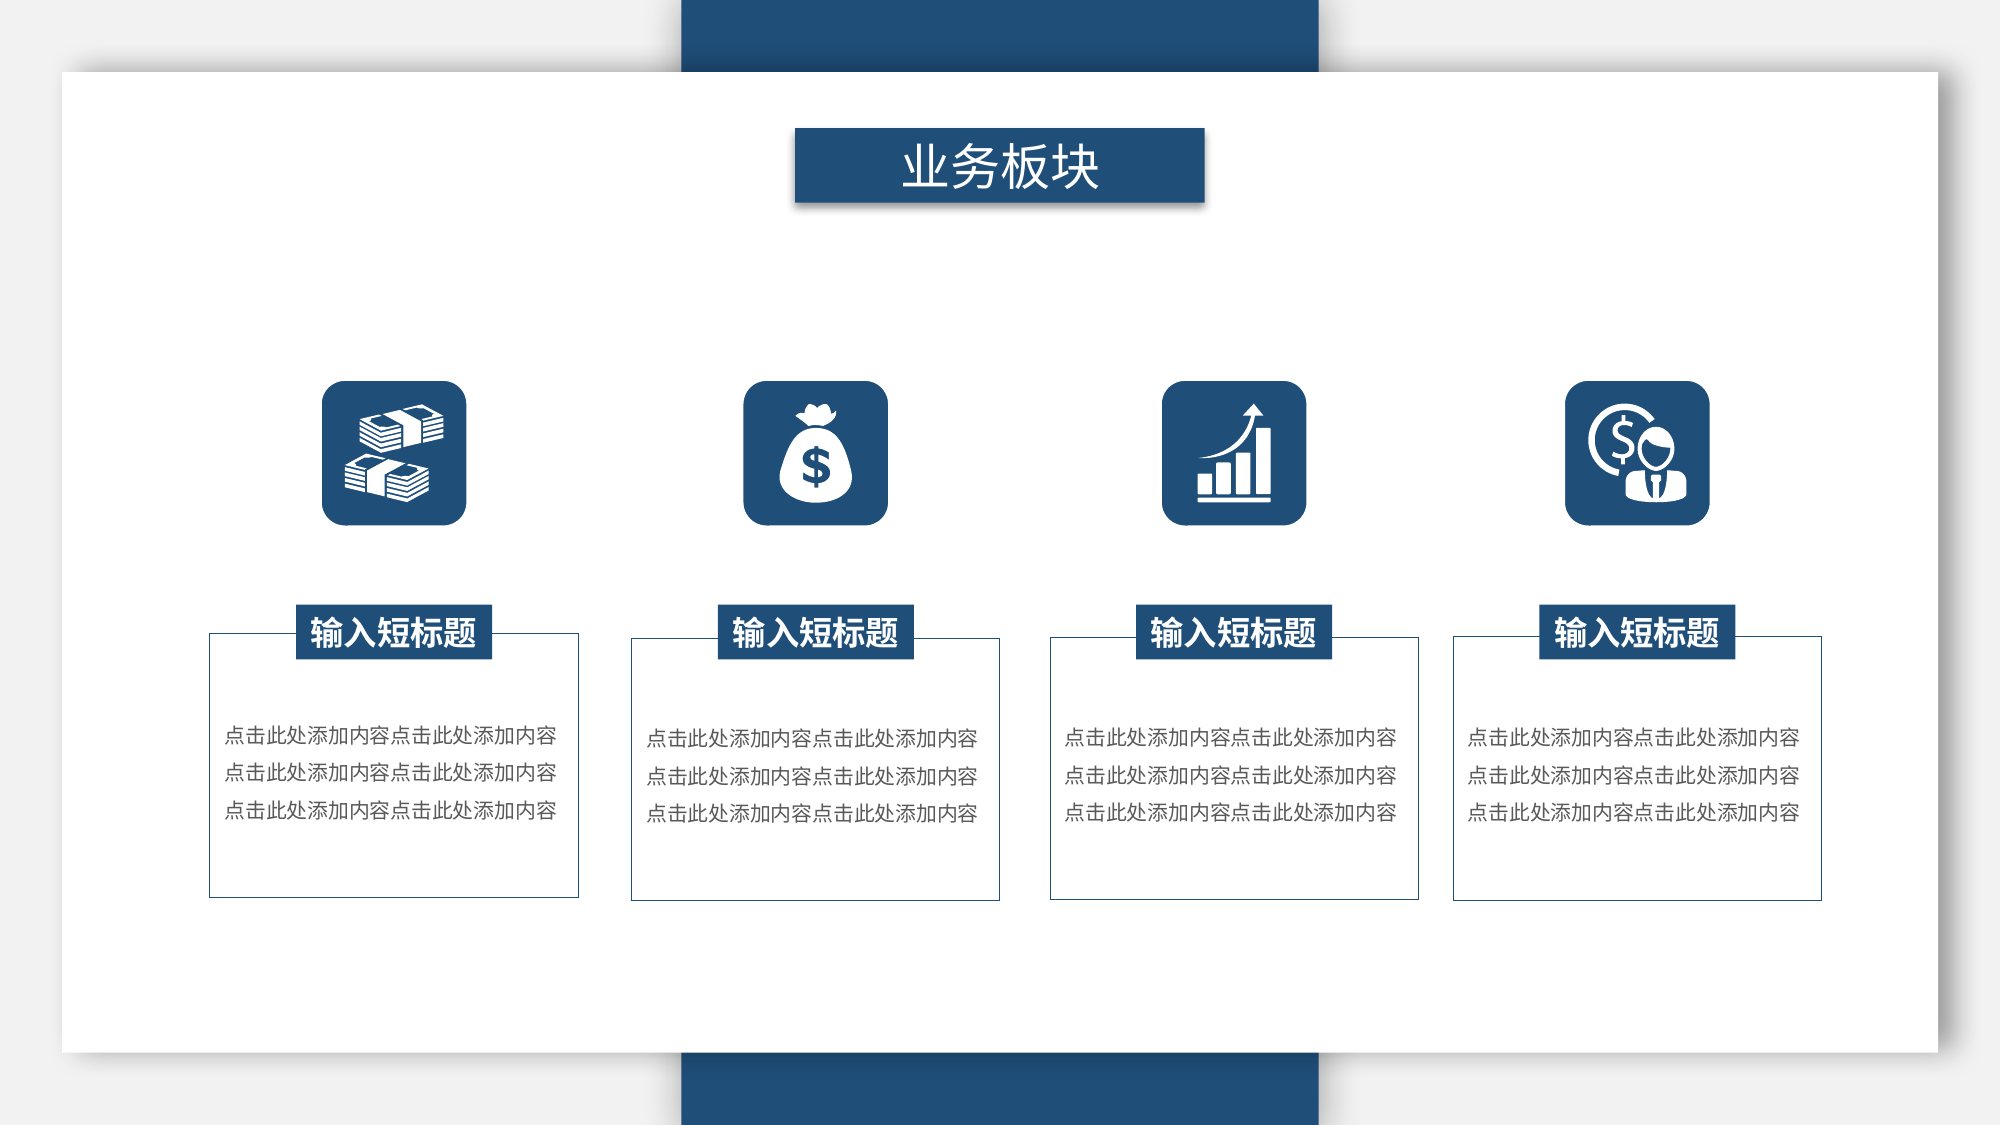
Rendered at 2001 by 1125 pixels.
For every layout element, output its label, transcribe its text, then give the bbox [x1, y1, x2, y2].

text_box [320, 379, 468, 528]
text_box 点击此处添加内容点击此处添加内容点击此处添加内容点击此处添加内容点击此处添加内容点击此处添加内容 [1050, 637, 1419, 900]
text_box 业务板块 [795, 128, 1205, 203]
text_box 点击此处添加内容点击此处添加内容点击此处添加内容点击此处添加内容点击此处添加内容点击此处添加内容 [209, 633, 579, 898]
text_box 输入短标题 [296, 604, 493, 660]
text_box 点击此处添加内容点击此处添加内容点击此处添加内容点击此处添加内容点击此处添加内容点击此处添加内容 [631, 638, 1000, 901]
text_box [1563, 379, 1712, 528]
text_box 点击此处添加内容点击此处添加内容点击此处添加内容点击此处添加内容点击此处添加内容点击此处添加内容 [1453, 636, 1822, 901]
text_box 输入短标题 [1136, 604, 1333, 660]
text_box 输入短标题 [1539, 604, 1736, 660]
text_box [741, 379, 890, 528]
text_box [1160, 379, 1308, 528]
text_box 输入短标题 [717, 604, 914, 660]
